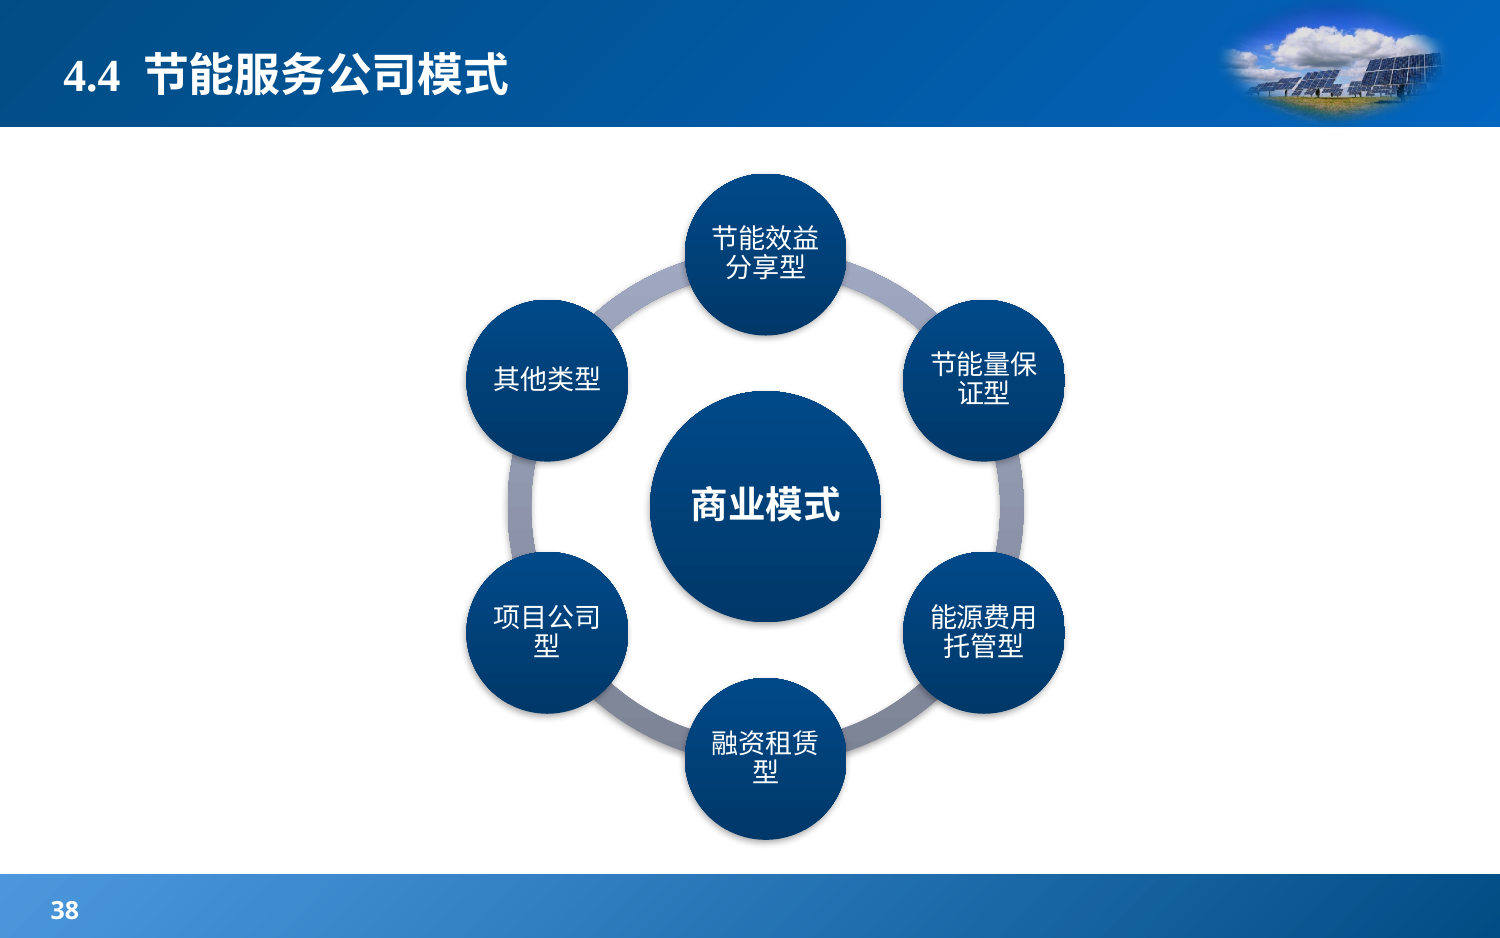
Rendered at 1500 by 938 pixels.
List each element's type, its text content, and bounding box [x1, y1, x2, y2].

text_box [265, 173, 1266, 841]
title 4.4 节能服务公司模式 [48, 19, 1005, 127]
picture [1233, 6, 1433, 113]
